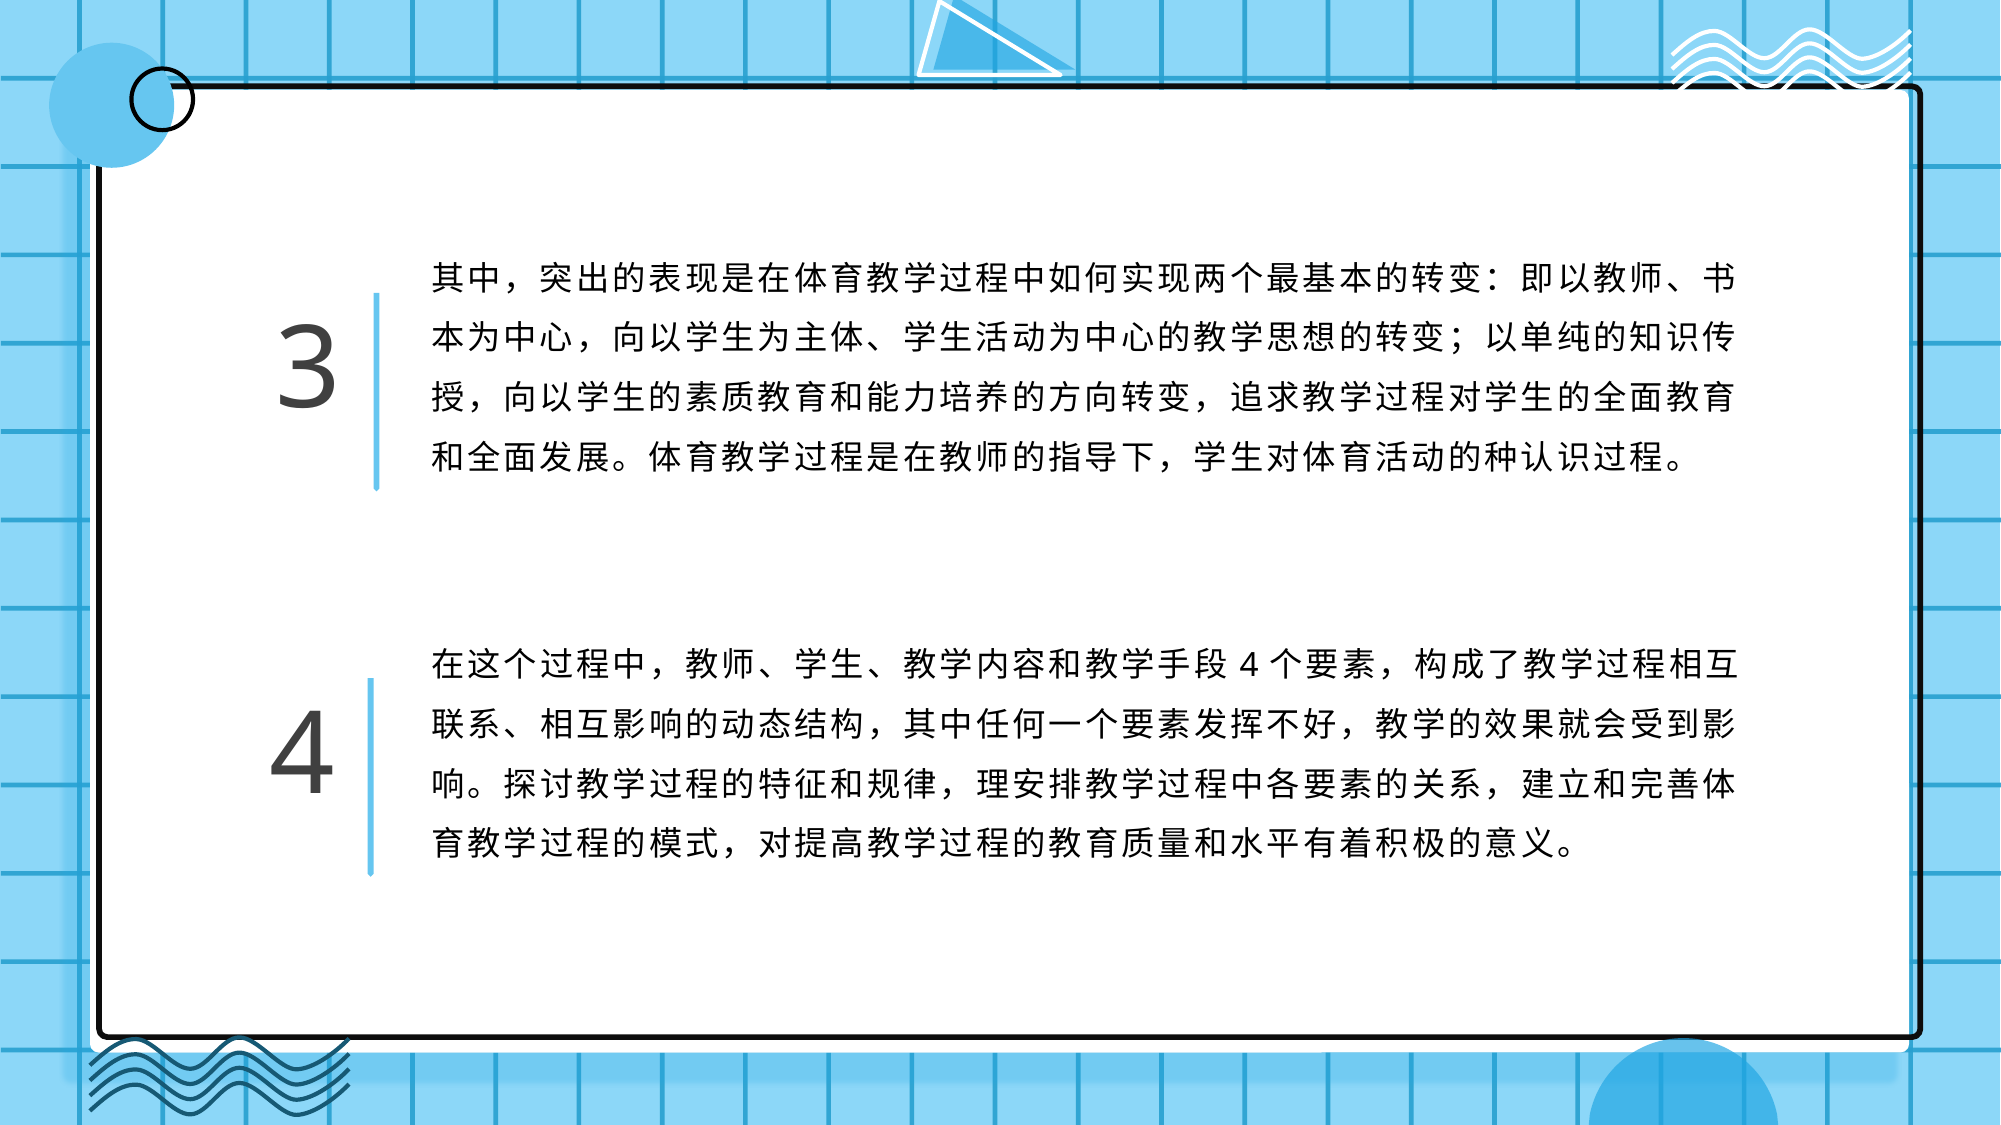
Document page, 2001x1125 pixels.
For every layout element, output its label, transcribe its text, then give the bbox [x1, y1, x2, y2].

text_box 其中，突出的表现是在体育教学过程中如何实现两个最基本的转变：即以教师、书本为中心，向以学生为主体、学生活动为中心的教学思想的转变；以单纯的知识传授，向以学生的素质教育和能力培养的方向转变，追求教学过程对学生的全面教育和全面发展。体育教学过程是在教师的指导下，学生对体育活动的种认识过程。 [416, 229, 1788, 340]
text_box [239, 292, 380, 492]
text_box 在这个过程中，教师、学生、教学内容和教学手段4个要素，构成了教学过程相互联系、相互影响的动态结构，其中任何一个要素发挥不好，教学的效果就会受到影响。探讨教学过程的特征和规律，理安排教学过程中各要素的关系，建立和完善体育教学过程的模式，对提高教学过程的教育质量和水平有着积极的意义。 [416, 615, 1788, 726]
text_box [233, 677, 374, 877]
